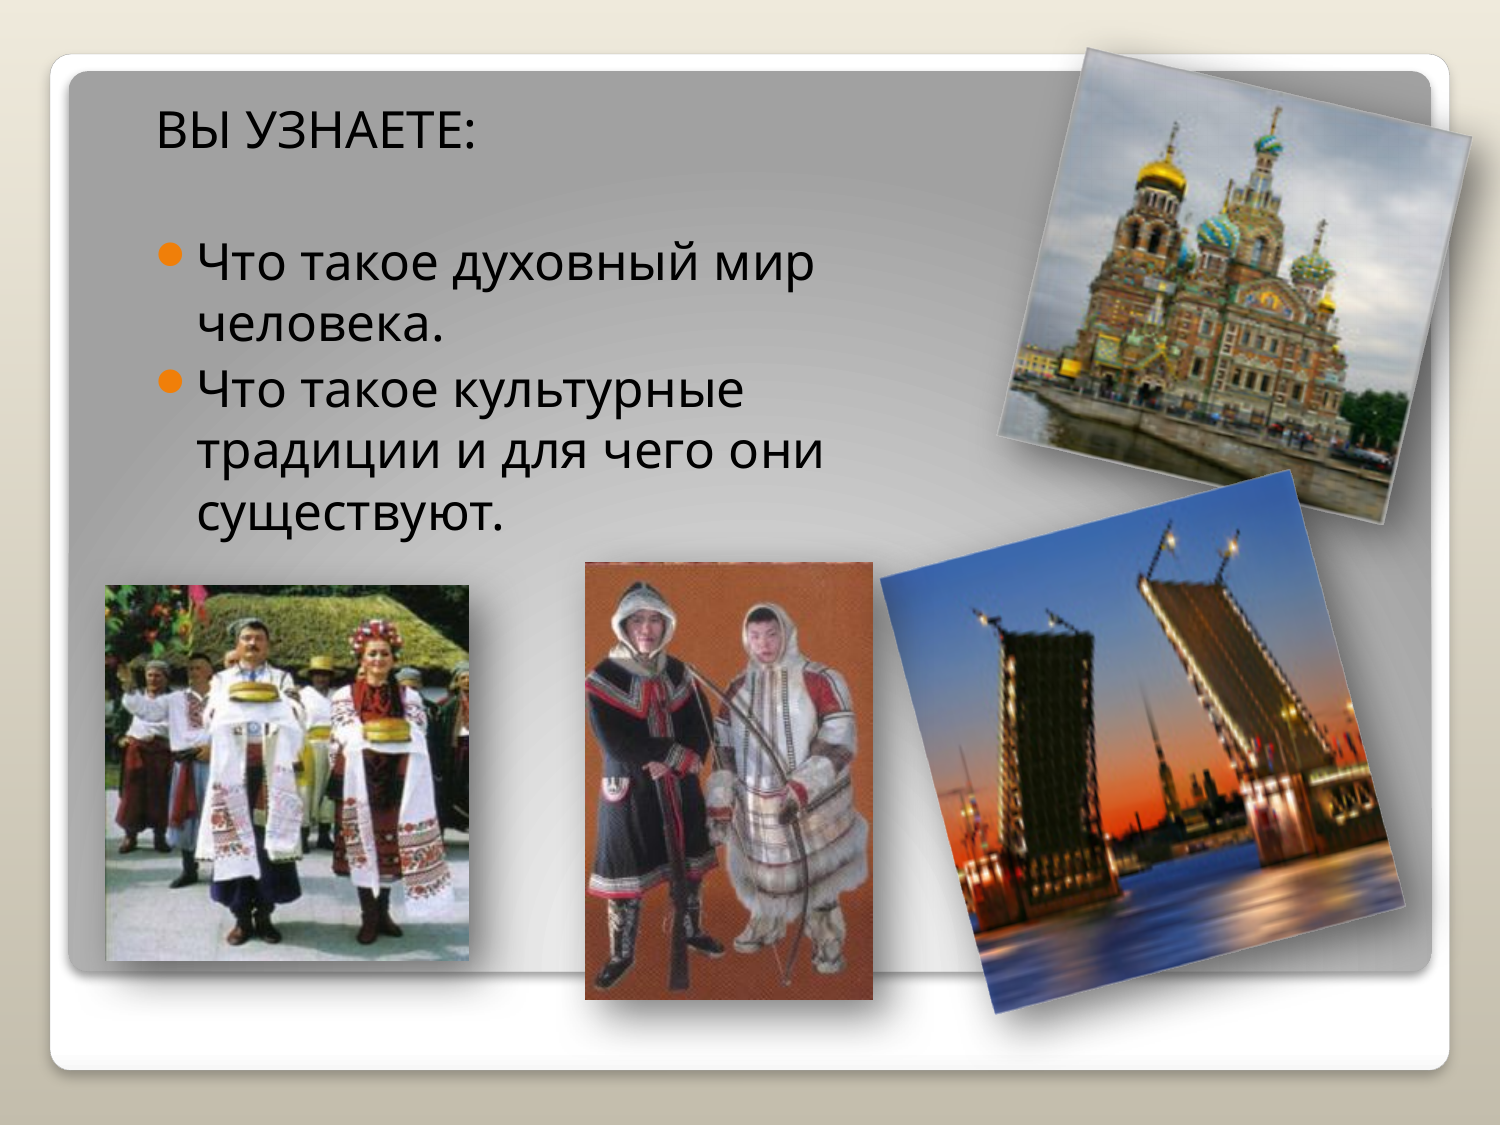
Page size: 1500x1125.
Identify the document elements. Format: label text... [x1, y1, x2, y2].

picture [105, 585, 469, 962]
list Вы узнаете: Что такое духовный мир человека. Что такое культурные традиции и для чего они существуют. [124, 82, 868, 551]
picture [881, 48, 1472, 1013]
picture [585, 562, 873, 1000]
